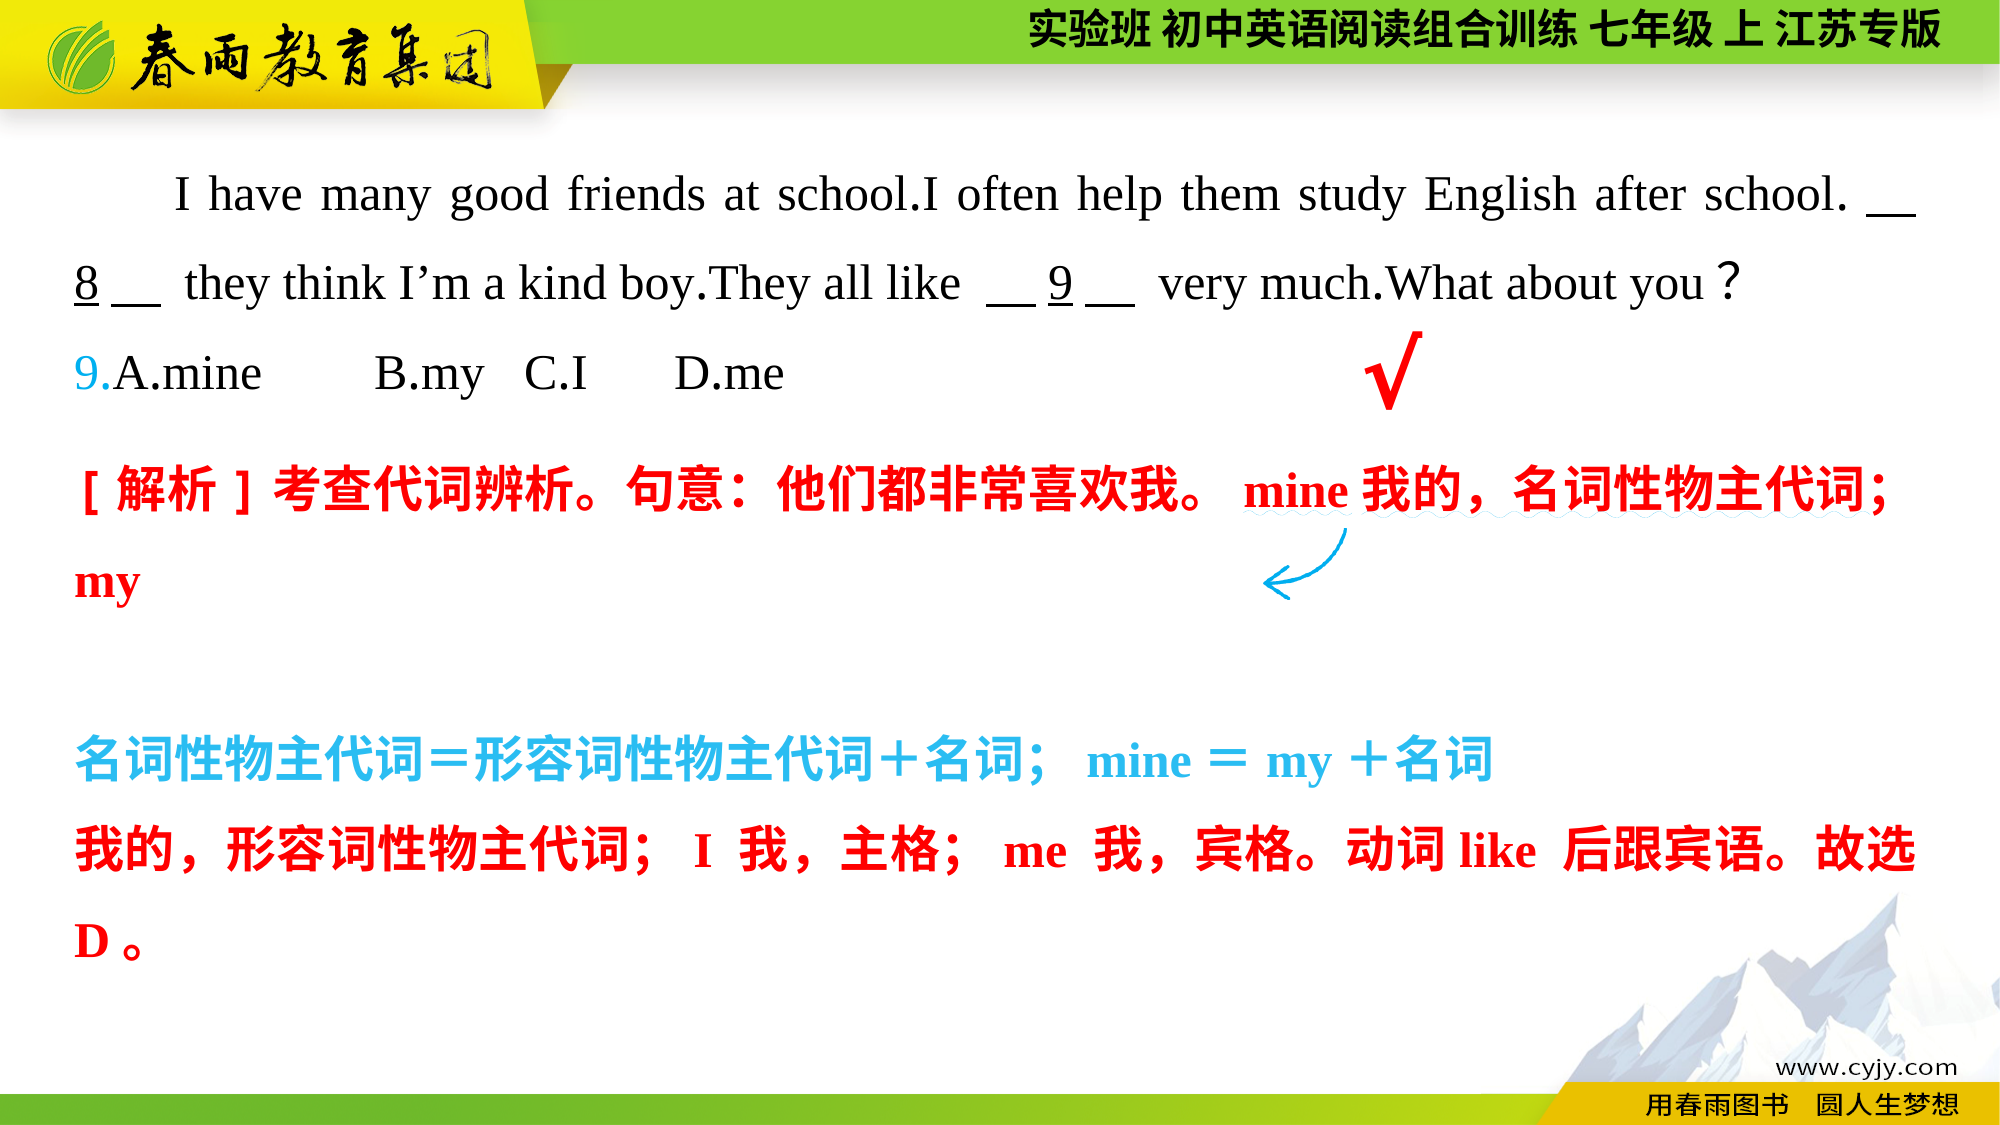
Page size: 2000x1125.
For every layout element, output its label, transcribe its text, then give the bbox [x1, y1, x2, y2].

list I have many good friends at school.I often help them study English after school. 8 they think I’m a kind boy.They all like 9 very much.What about you？ 9.A.mine B.my C.I D.me [59, 122, 1944, 399]
text_box [解析]考查代词辨析。句意：他们都非常喜欢我。mine我的，名词性物主代词；my 名词性物主代词＝形容词性物主代词＋名词；mine＝my＋名词 我的，形容词性物主代词；I 我，主格；me 我，宾格。动词like 后跟宾语。故选D。 [59, 419, 1944, 975]
text_box √ [1345, 308, 1444, 434]
picture [0, 0, 2000, 1125]
